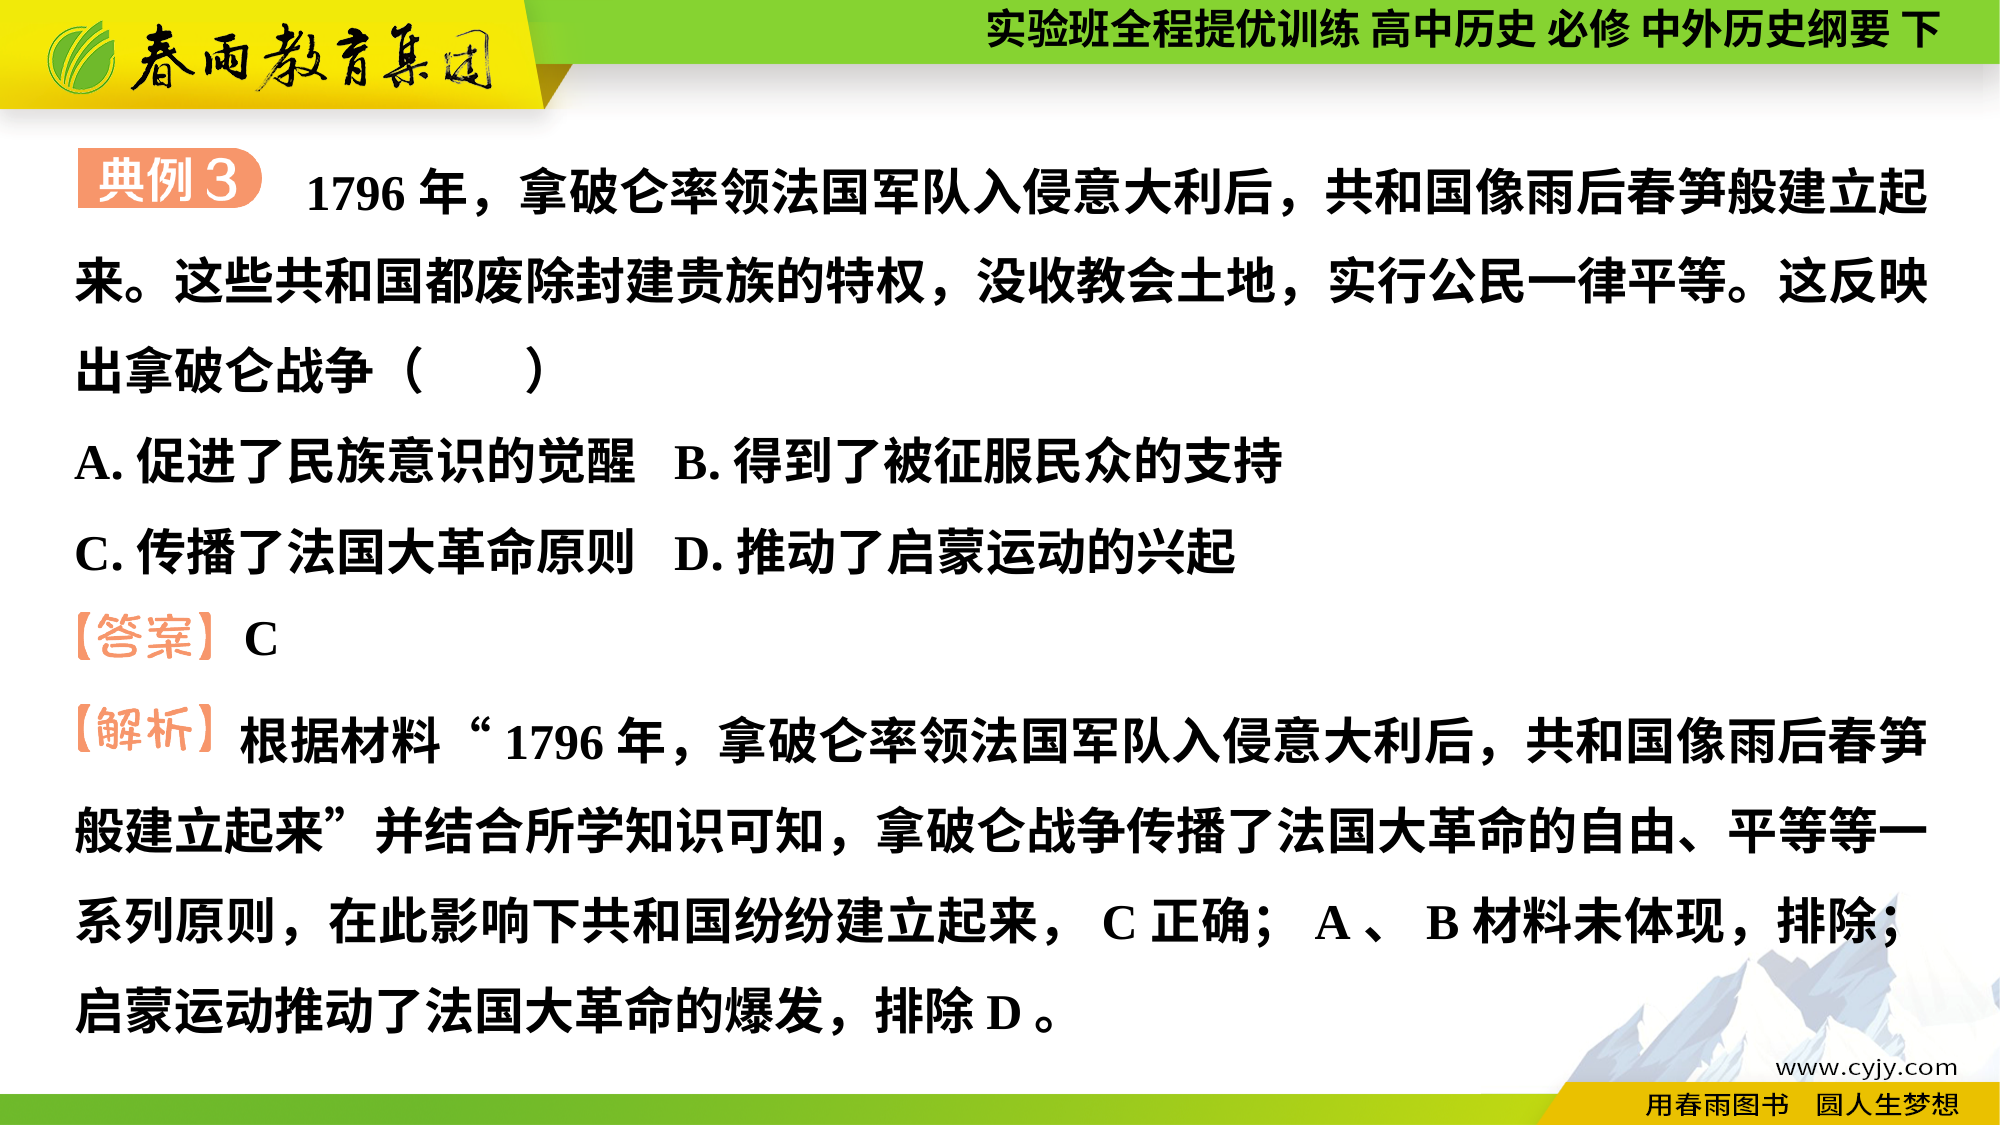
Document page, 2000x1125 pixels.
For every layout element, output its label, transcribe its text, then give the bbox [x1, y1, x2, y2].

list 1796年，拿破仑率领法国军队入侵意大利后，共和国像雨后春笋般建立起来。这些共和国都废除封建贵族的特权，没收教会土地，实行公民一律平等。这反映出拿破仑战争（ ） A.促进了民族意识的觉醒 B.得到了被征服民众的支持 C.传播了法国大革命原则 D.推动了启蒙运动的兴起 [59, 122, 1944, 592]
text_box C [228, 597, 295, 672]
picture [0, 0, 2000, 1125]
text_box 根据材料“1796年，拿破仑率领法国军队入侵意大利后，共和国像雨后春笋般建立起来”并结合所学知识可知，拿破仑战争传播了法国大革命的自由、平等等一系列原则，在此影响下共和国纷纷建立起来，C正确；A、B材料未体现，排除；启蒙运动推动了法国大革命的爆发，排除D。 [59, 672, 1944, 1048]
